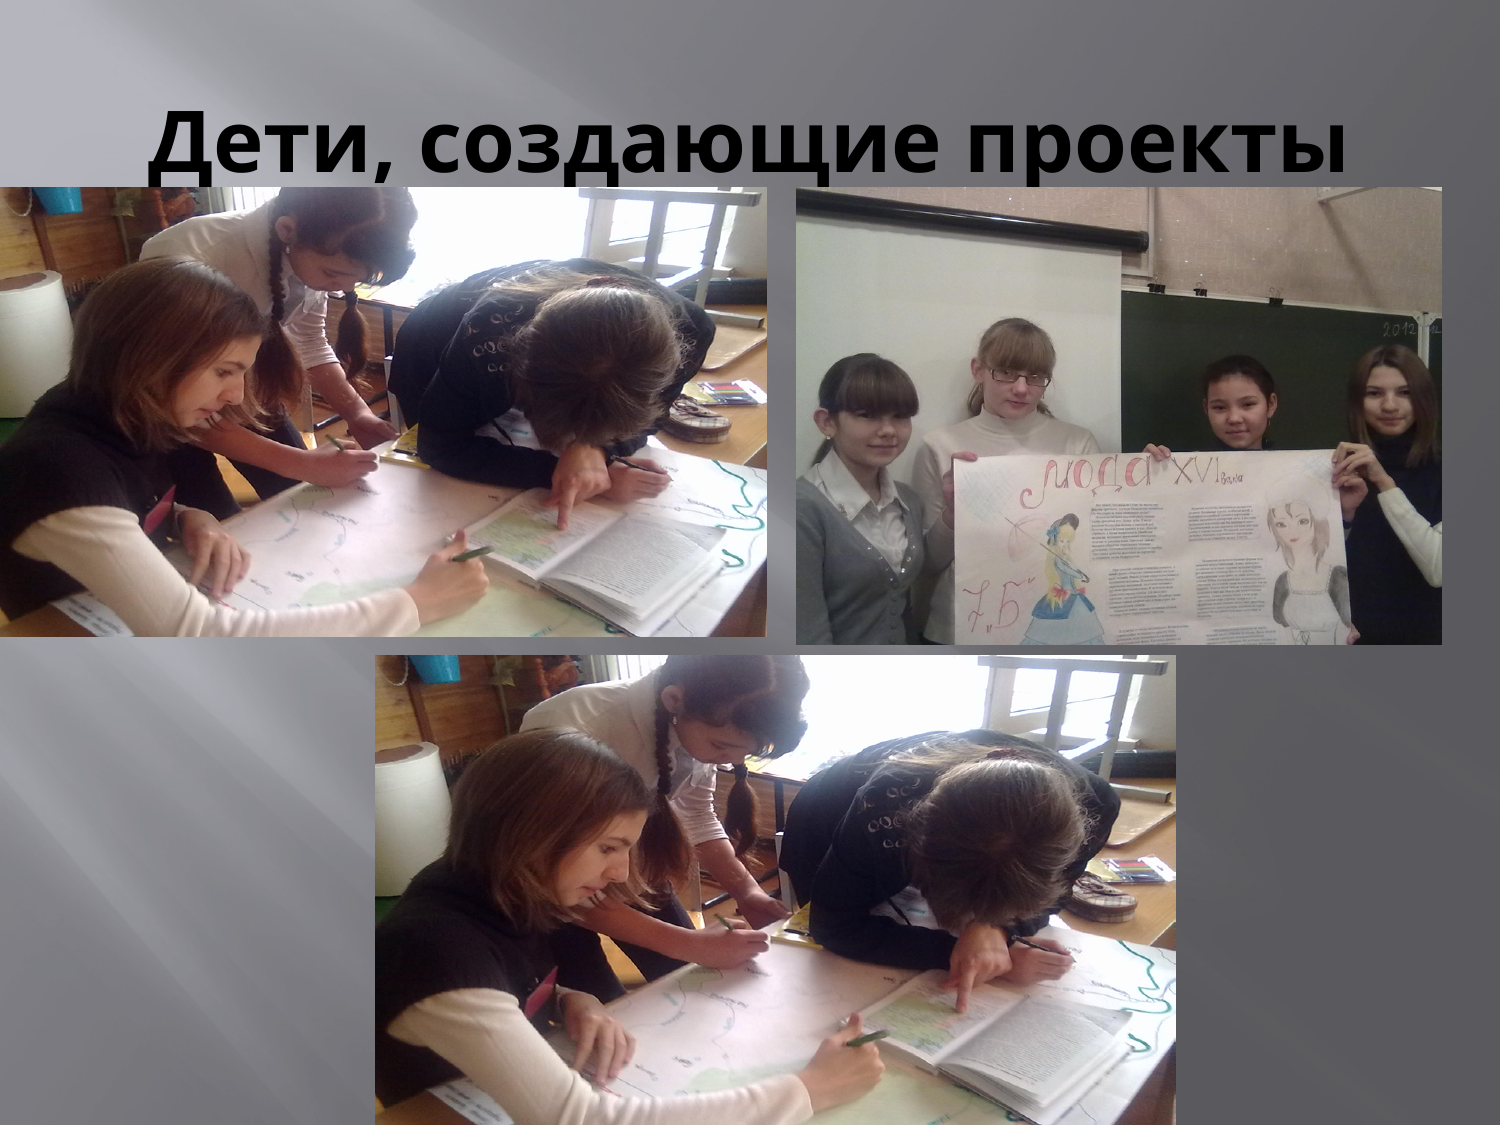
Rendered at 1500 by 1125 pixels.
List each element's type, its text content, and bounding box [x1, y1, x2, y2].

picture [374, 655, 1177, 1125]
picture [0, 187, 767, 637]
title Дети, создающие проекты [75, 45, 1425, 203]
picture [796, 187, 1442, 645]
